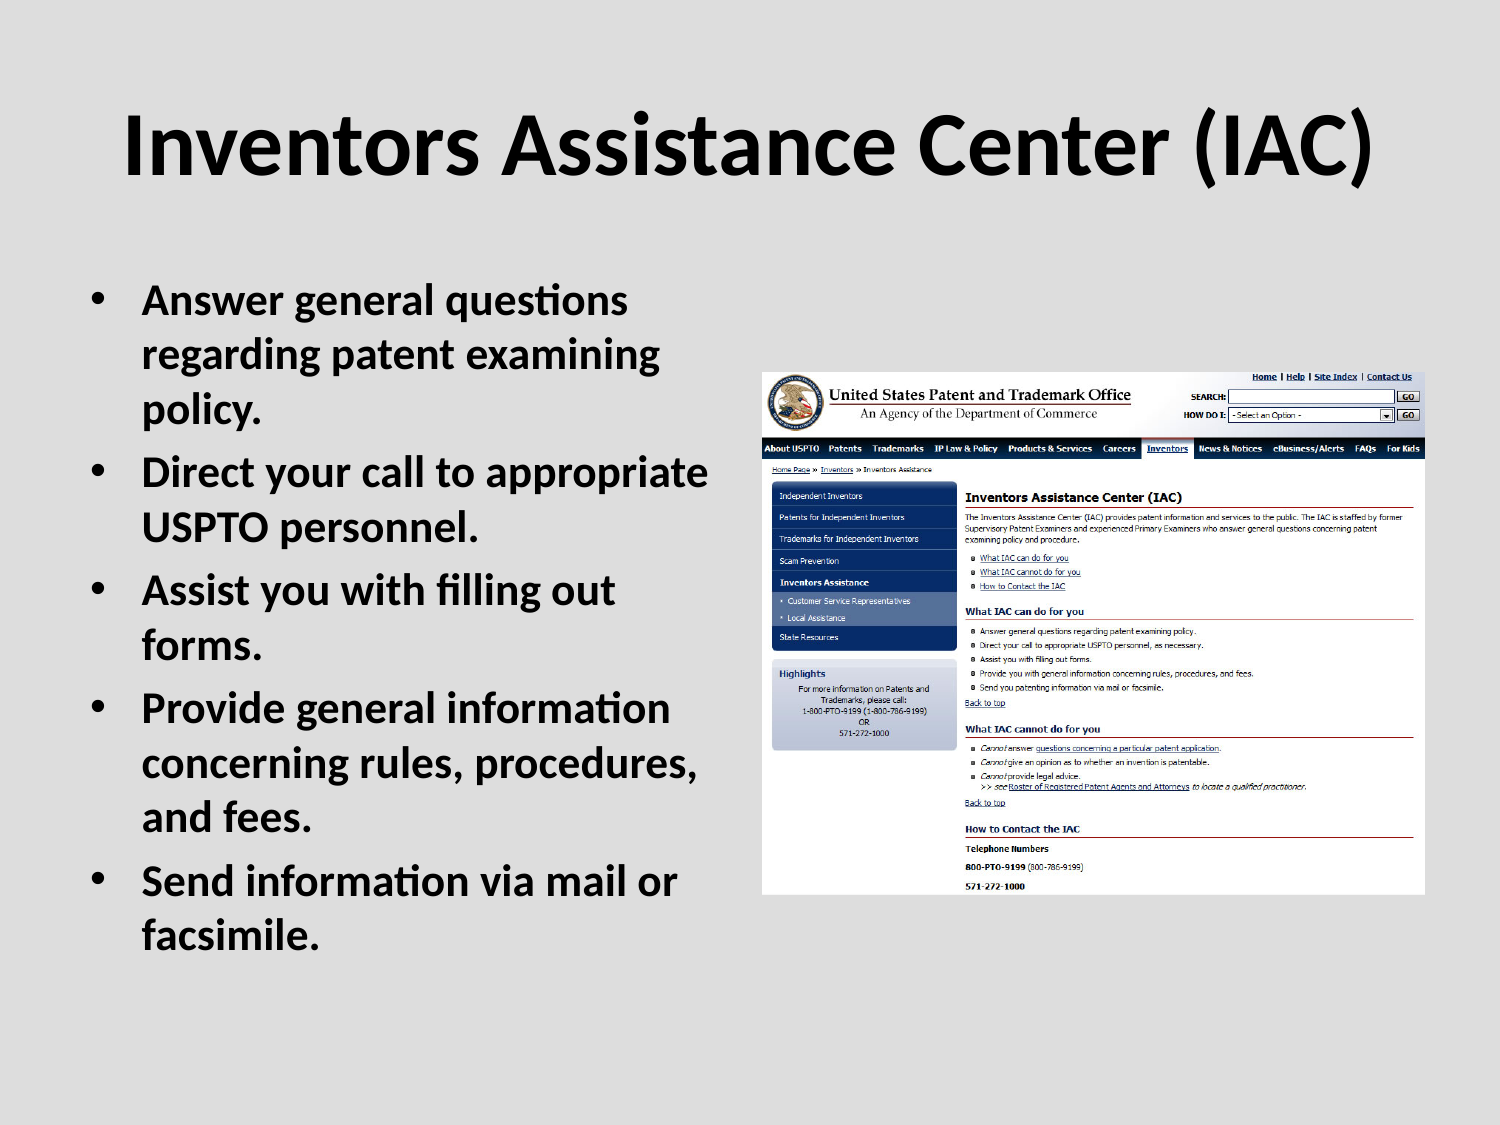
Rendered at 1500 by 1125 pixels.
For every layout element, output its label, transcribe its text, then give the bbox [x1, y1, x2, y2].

list Answer general questions regarding patent examining policy. Direct your call to appropriate USPTO personnel. Assist you with filling out forms. Provide general information concerning rules, procedures, and fees. Send information via mail or facsimile. [75, 262, 738, 1005]
title Inventors Assistance Center (IAC) [75, 45, 1425, 233]
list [762, 372, 1426, 895]
